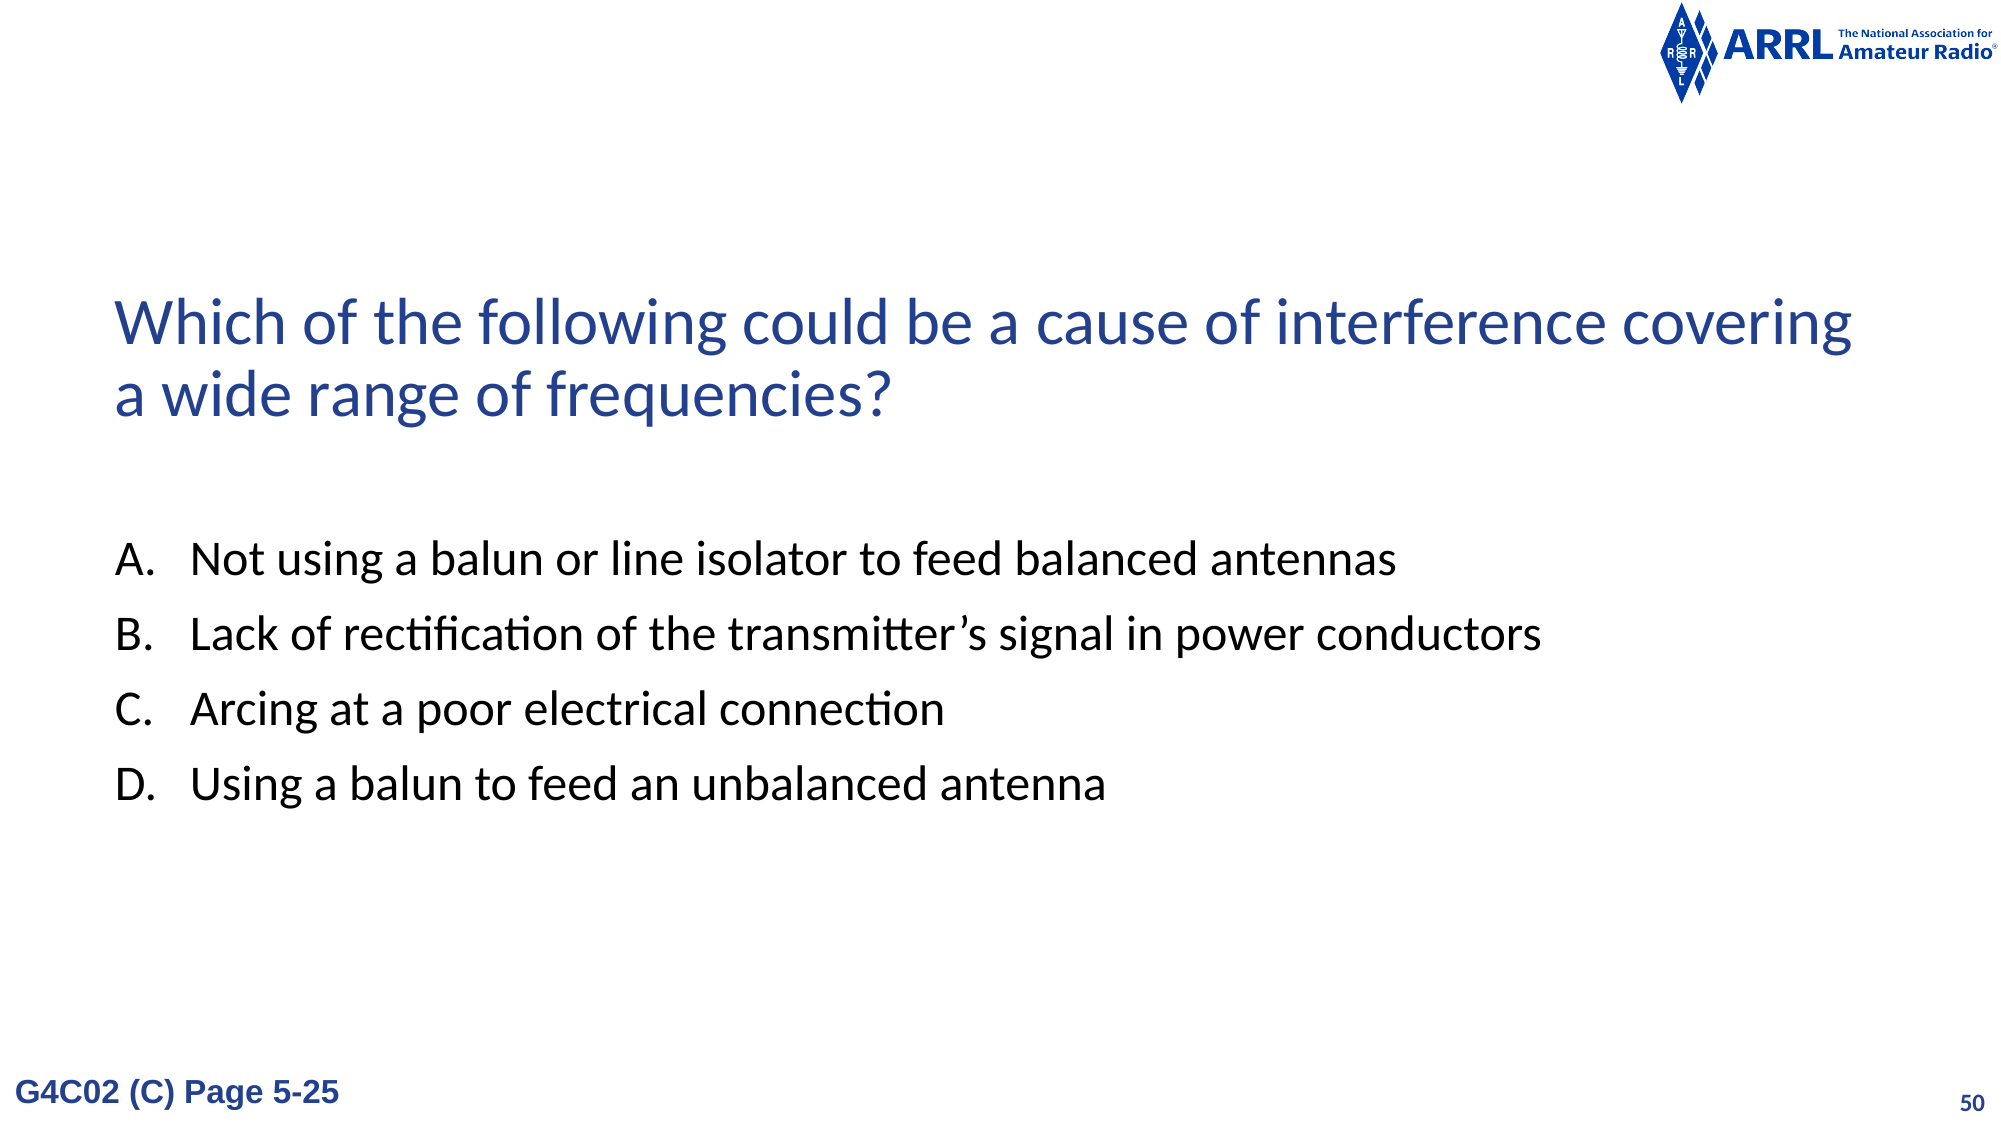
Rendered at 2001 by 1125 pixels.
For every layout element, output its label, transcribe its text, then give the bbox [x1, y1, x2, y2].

picture [1658, 0, 1999, 106]
list Not using a balun or line isolator to feed balanced antennas Lack of rectification of the transmitter’s signal in power conductors Arcing at a poor electrical connection Using a balun to feed an unbalanced antenna [99, 525, 1900, 1005]
text_box 50 [1899, 1079, 2000, 1125]
title Which of the following could be a cause of interference covering a wide range of frequencies? [99, 249, 1900, 468]
text_box G4C02 (C) Page 5-25 [0, 1062, 1313, 1118]
